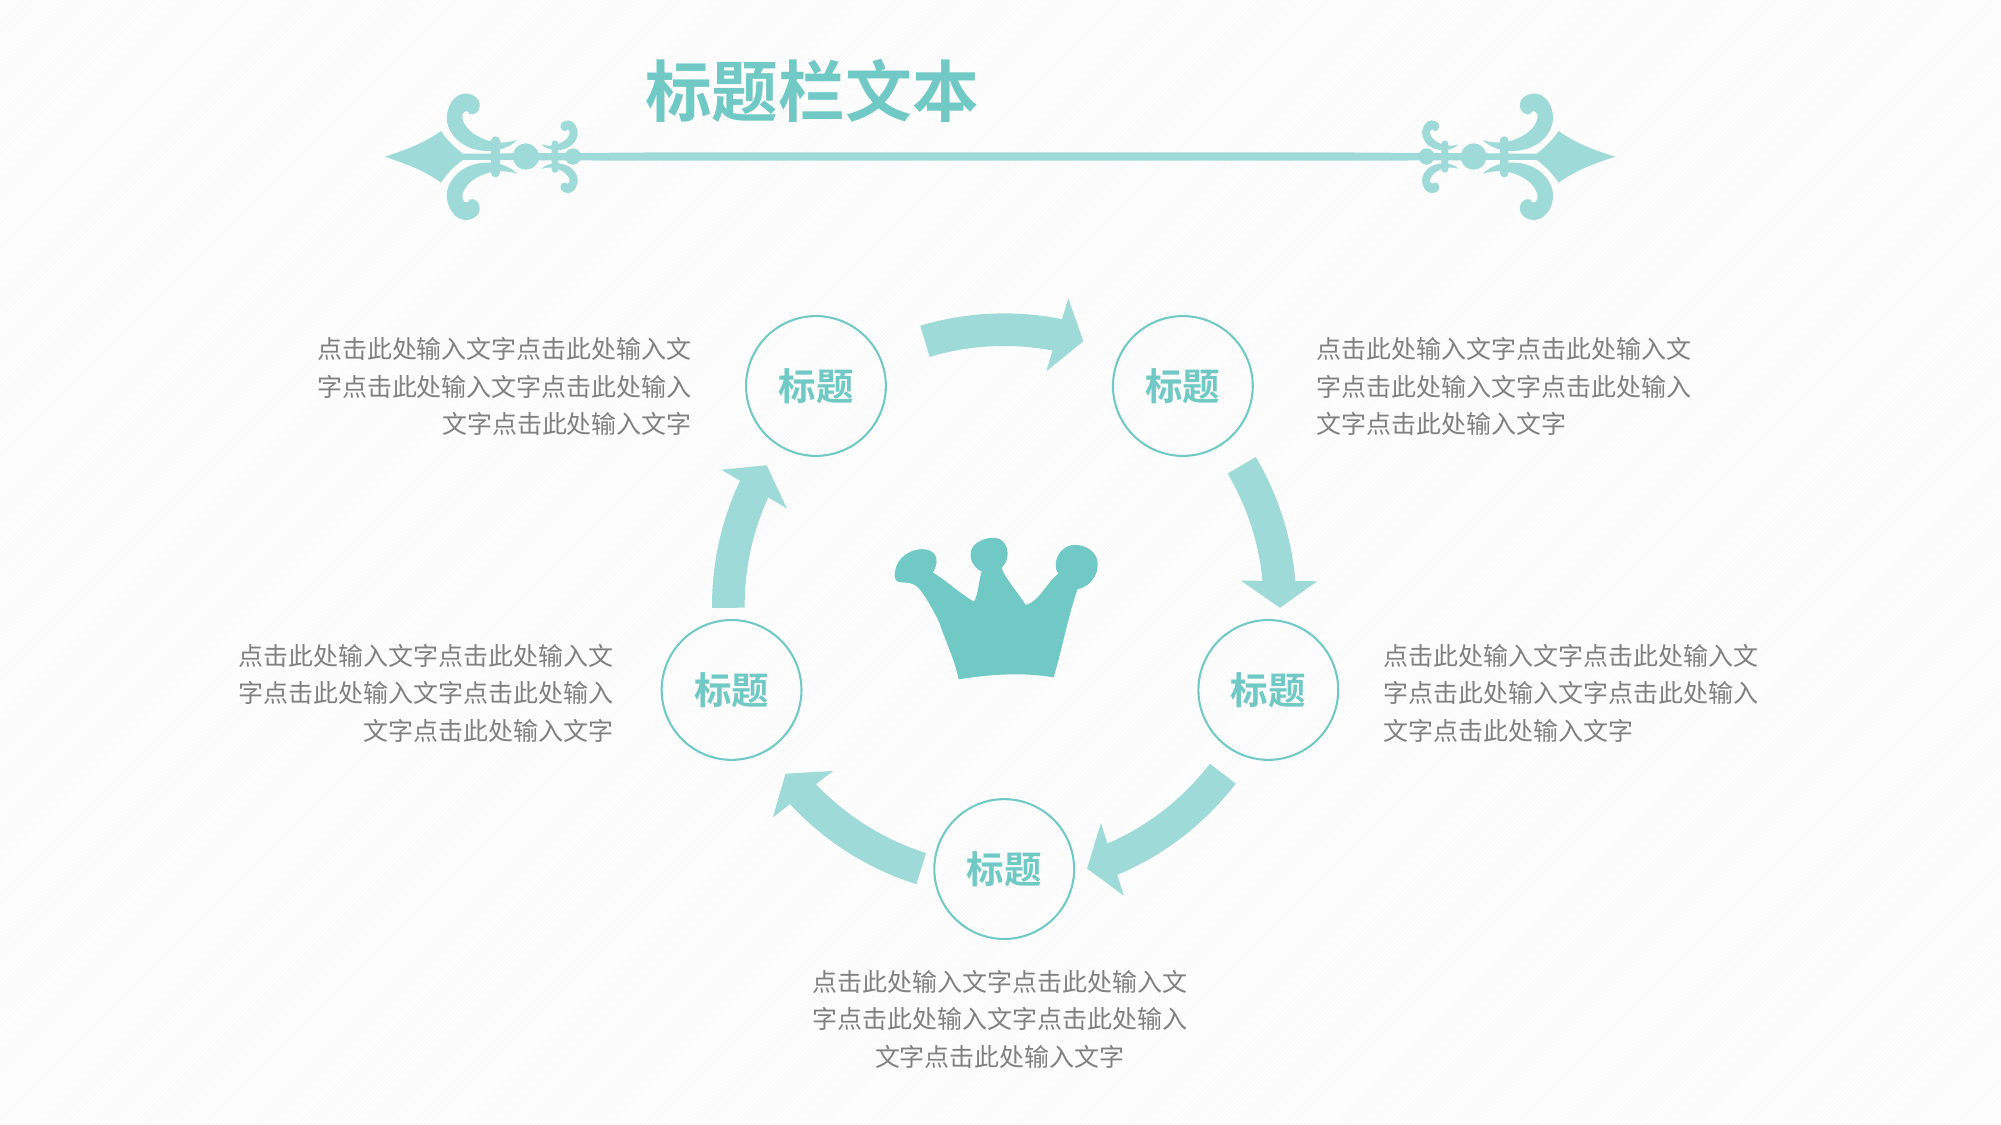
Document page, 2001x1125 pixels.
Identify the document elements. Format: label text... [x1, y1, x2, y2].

text_box [894, 537, 1098, 680]
text_box [1226, 455, 1321, 610]
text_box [1198, 619, 1339, 760]
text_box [746, 316, 886, 456]
text_box 点击此处输入文字点击此处输入文字点击此处输入文字点击此处输入文字点击此处输入文字 [1302, 319, 1711, 447]
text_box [661, 619, 802, 760]
text_box 点击此处输入文字点击此处输入文字点击此处输入文字点击此处输入文字点击此处输入文字 [795, 951, 1205, 1079]
text_box 点击此处输入文字点击此处输入文字点击此处输入文字点击此处输入文字点击此处输入文字 [1369, 625, 1778, 753]
text_box [918, 295, 1085, 375]
text_box 标题栏文本 [630, 42, 1370, 90]
text_box [710, 464, 790, 610]
text_box 点击此处输入文字点击此处输入文字点击此处输入文字点击此处输入文字点击此处输入文字 [219, 625, 629, 753]
text_box 点击此处输入文字点击此处输入文字点击此处输入文字点击此处输入文字点击此处输入文字 [298, 319, 707, 447]
text_box [770, 769, 928, 886]
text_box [934, 799, 1075, 939]
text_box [384, 90, 1616, 224]
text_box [1112, 316, 1253, 456]
text_box [1085, 762, 1238, 899]
